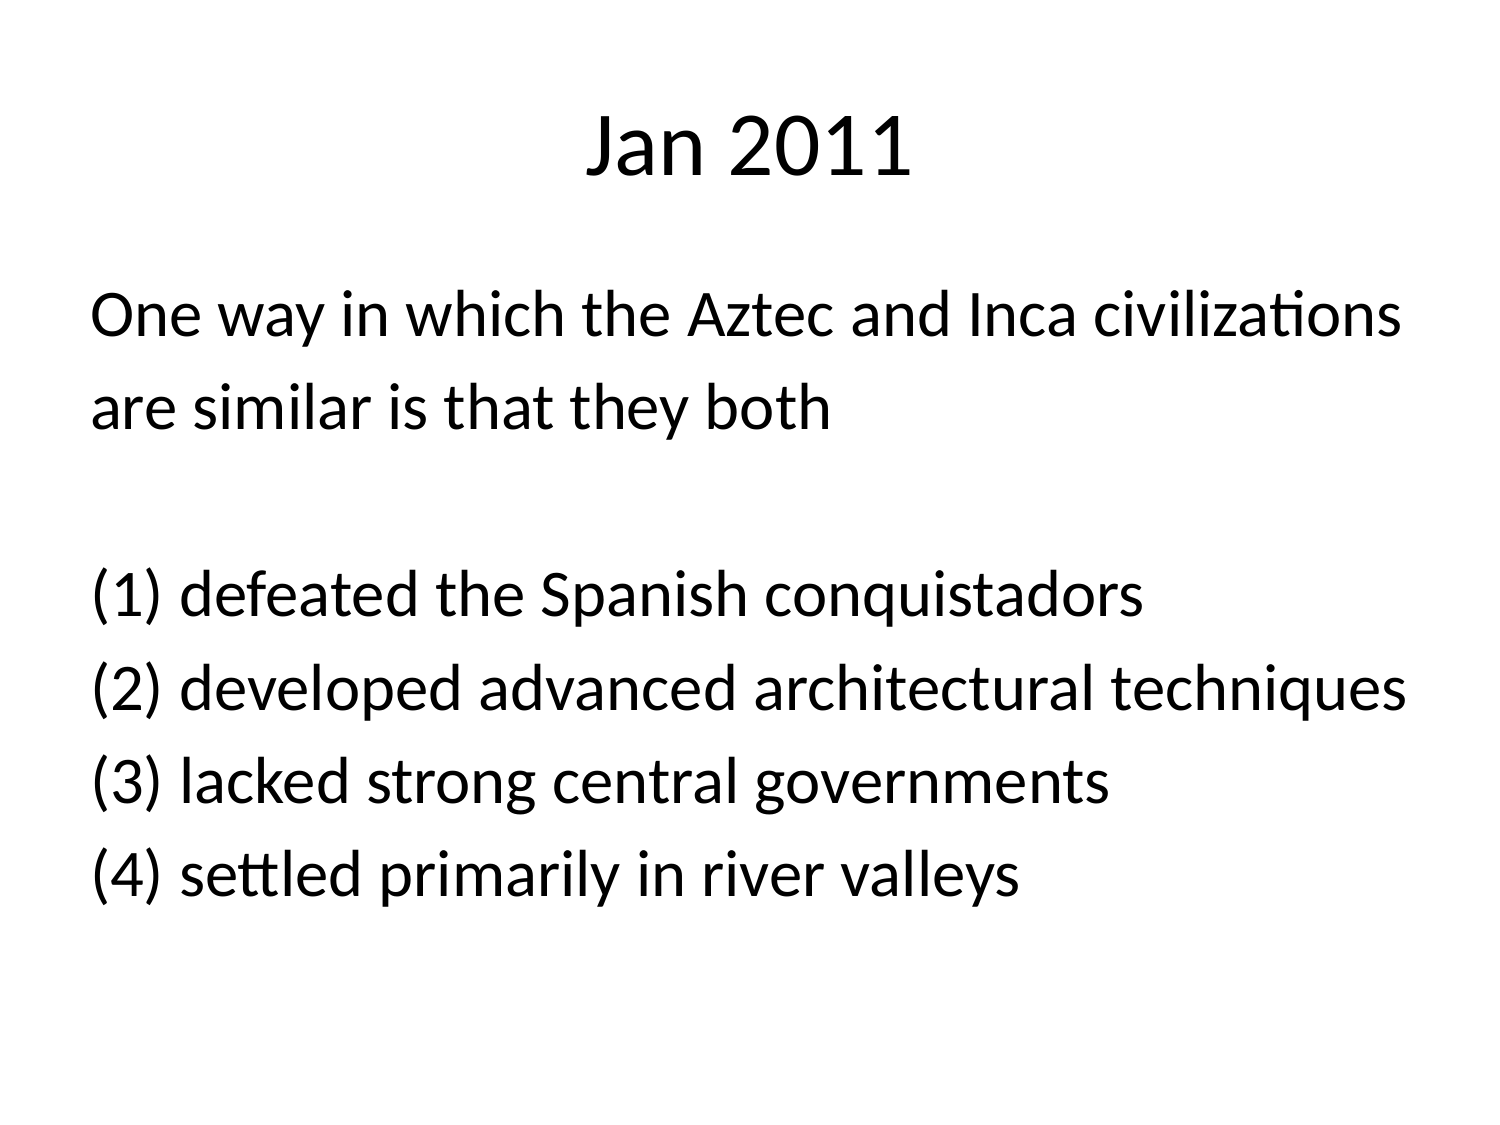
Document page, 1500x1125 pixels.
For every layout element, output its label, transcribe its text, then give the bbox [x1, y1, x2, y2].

title Jan 2011 [75, 45, 1425, 233]
list One way in which the Aztec and Inca civilizations are similar is that they both (1) defeated the Spanish conquistadors (2) developed advanced architectural techniques (3) lacked strong central governments (4) settled primarily in river valleys [75, 262, 1425, 1005]
